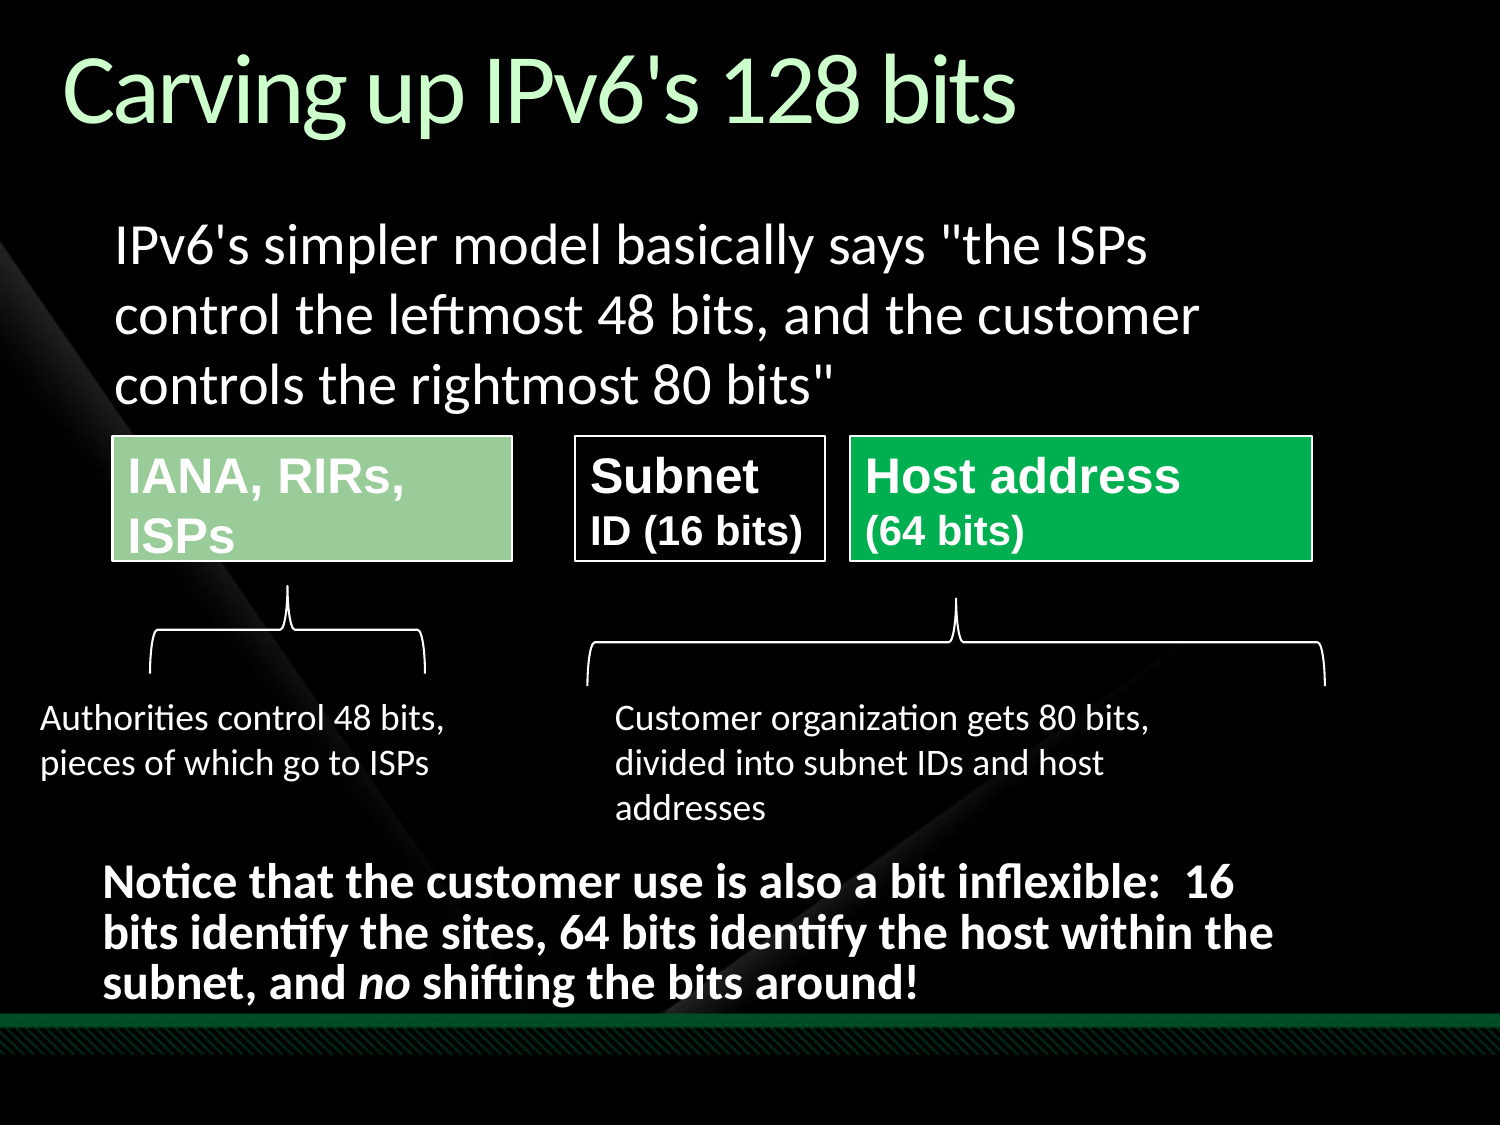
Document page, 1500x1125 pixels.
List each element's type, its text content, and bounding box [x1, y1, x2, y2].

picture [0, 0, 1500, 1125]
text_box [24, 435, 1326, 838]
text_box Notice that the customer use is also a bit inflexible: 16 bits identify the sites, 64 bits identify the host within the subnet, and no shifting the bits around! [87, 849, 1325, 1018]
text_box IPv6's simpler model basically says "the ISPs control the leftmost 48 bits, and the customer controls the rightmost 80 bits" [99, 198, 1288, 424]
title Carving up IPv6's 128 bits [62, 37, 1438, 147]
